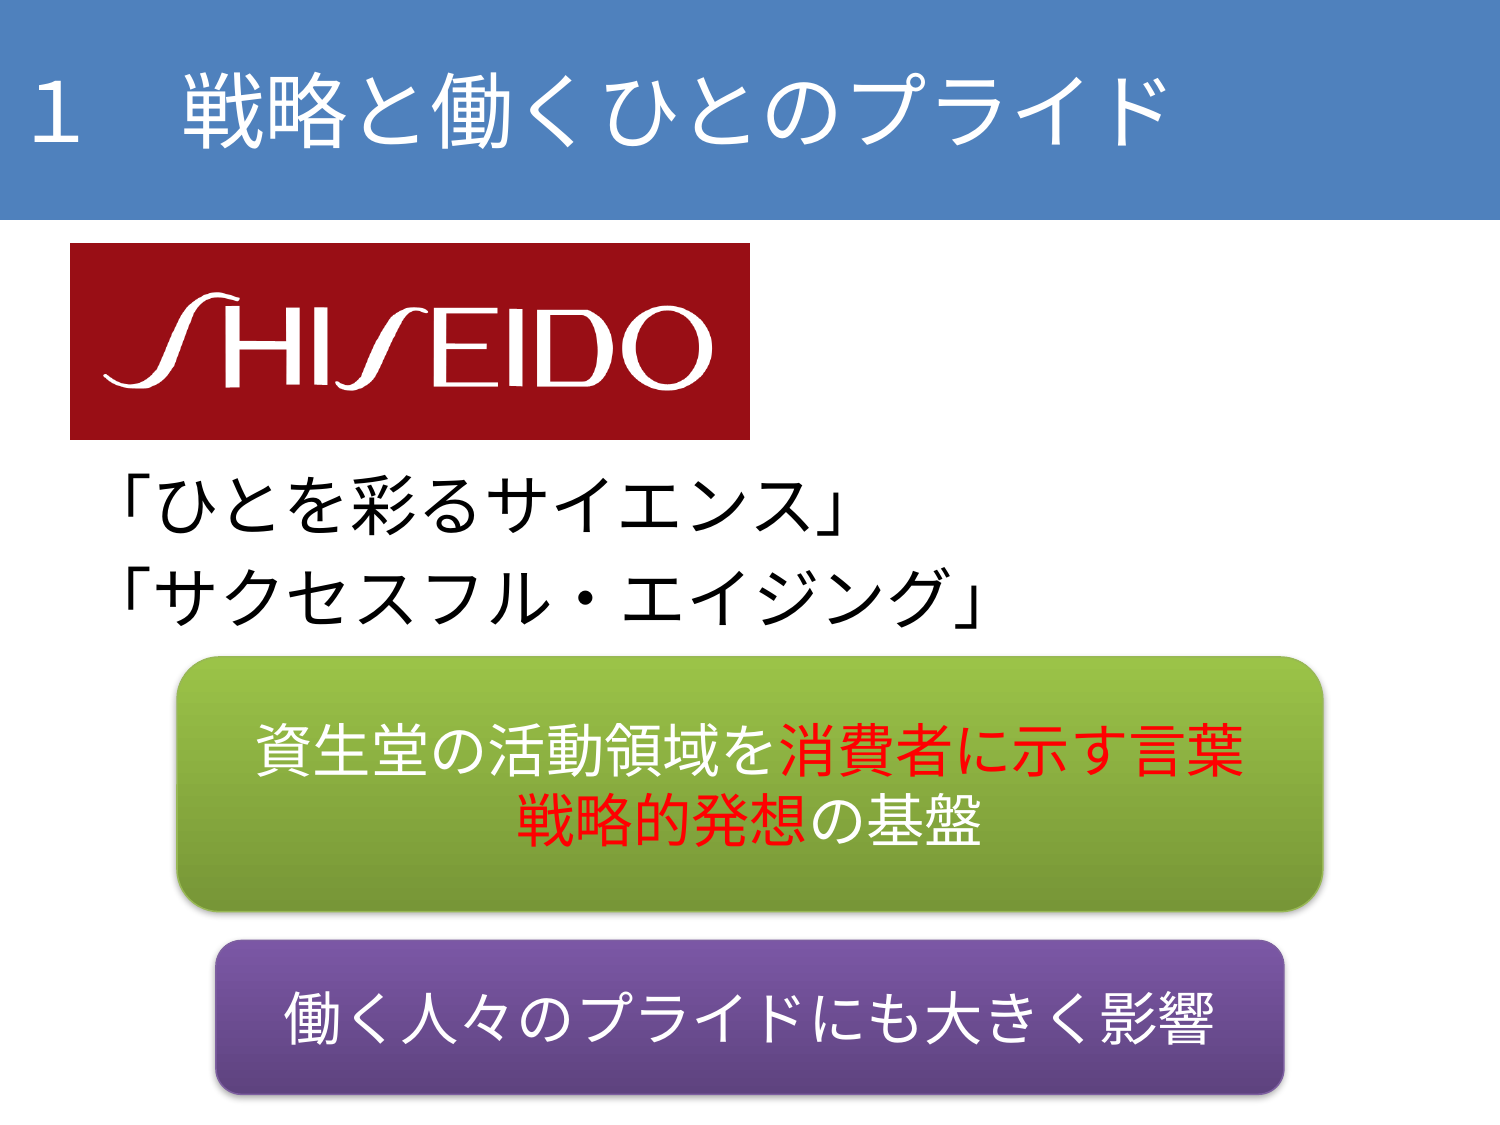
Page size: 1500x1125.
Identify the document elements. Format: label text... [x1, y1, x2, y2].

text_box 働く人々のプライドにも大きく影響 [215, 939, 1285, 1096]
picture [70, 243, 751, 440]
text_box 資生堂の活動領域を消費者に示す言葉 戦略的発想の基盤 [176, 656, 1324, 913]
text_box １ 戦略と働くひとのプライド [0, 0, 1500, 222]
list 「ひとを彩るサイエンス」 「サクセスフル・エイジング」 [70, 456, 1421, 982]
